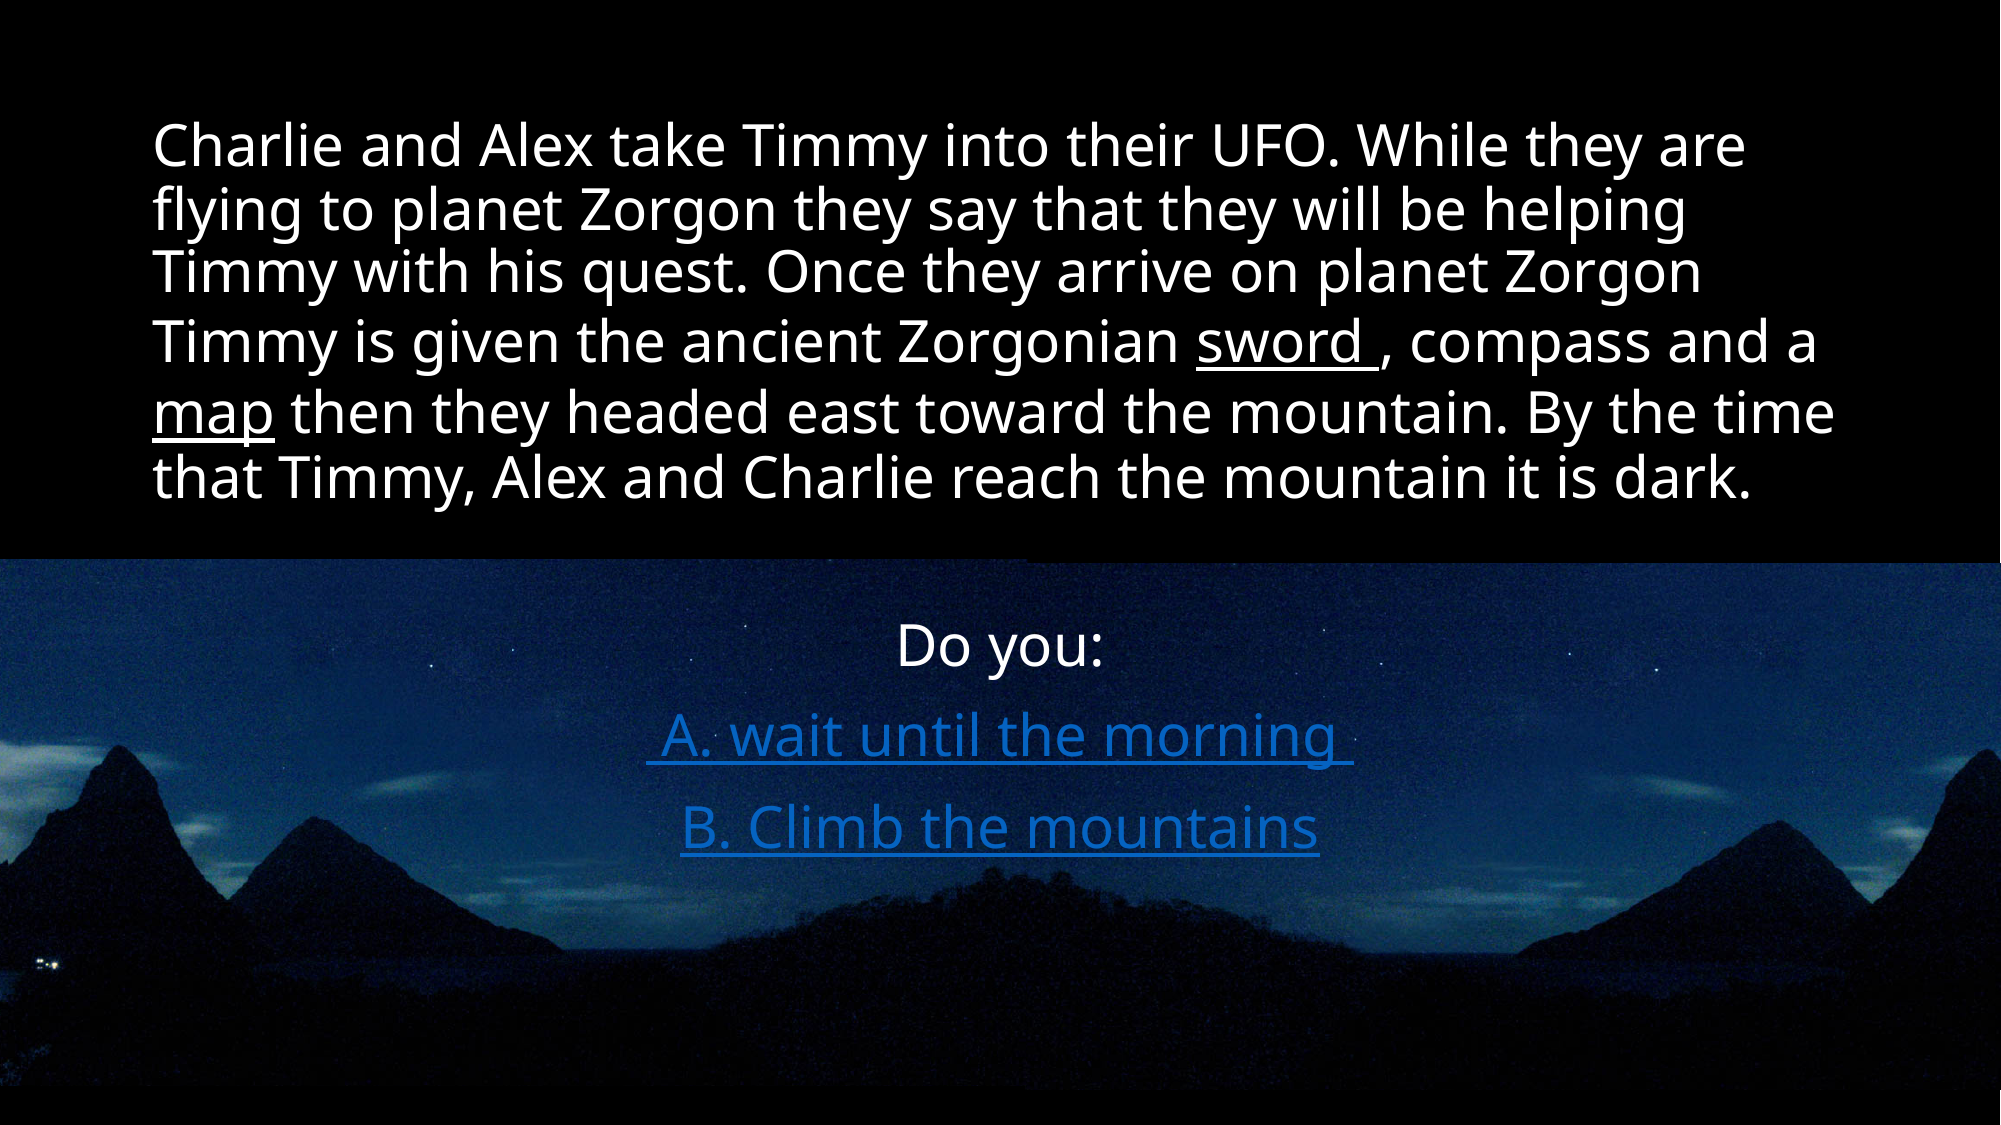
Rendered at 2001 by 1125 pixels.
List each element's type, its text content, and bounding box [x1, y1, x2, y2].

list Charlie and Alex take Timmy into their UFO. While they are flying to planet Zorgon they say that they will be helping Timmy with his quest. Once they arrive on planet Zorgon Timmy is given the ancient Zorgonian sword , compass and a map then they headed east toward the mountain. By the time that Timmy, Alex and Charlie reach the mountain it is dark. Do you: A. wait until the morning B. Climb the mountains [137, 109, 1863, 563]
picture [0, 559, 2001, 1090]
